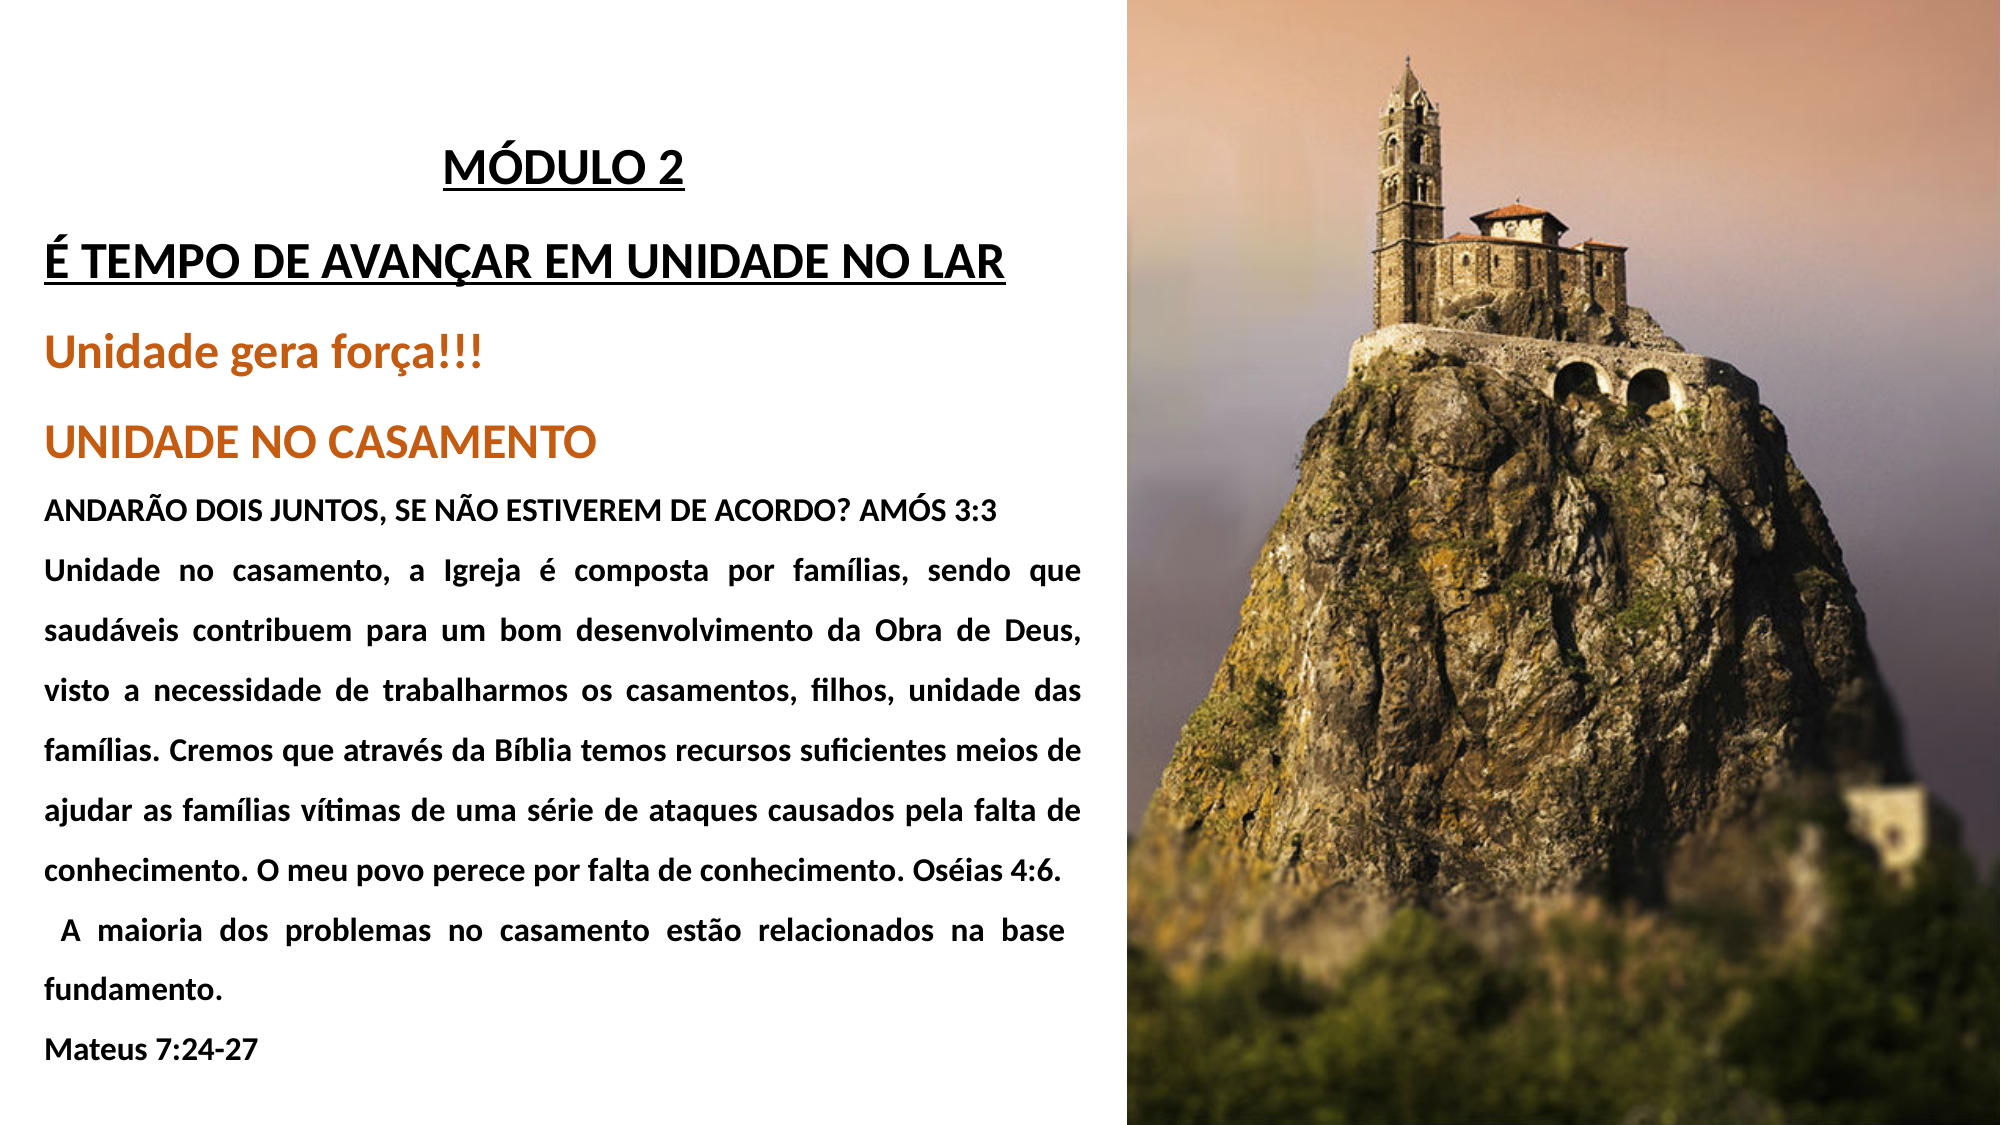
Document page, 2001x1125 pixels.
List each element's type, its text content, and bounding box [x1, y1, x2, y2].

text_box MÓDULO 2 É TEMPO DE AVANÇAR EM UNIDADE NO LAR Unidade gera força!!! UNIDADE NO CASAMENTO ANDARÃO DOIS JUNTOS, SE NÃO ESTIVEREM DE ACORDO? AMÓS 3:3 Unidade no casamento, a Igreja é composta por famílias, sendo que saudáveis contribuem para um bom desenvolvimento da Obra de Deus, visto a necessidade de trabalharmos os casamentos, filhos, unidade das famílias. Cremos que através da Bíblia temos recursos suficientes meios de ajudar as famílias vítimas de uma série de ataques causados pela falta de conhecimento. O meu povo perece por falta de conhecimento. Oséias 4:6. A maioria dos problemas no casamento estão relacionados na base fundamento. Mateus 7:24-27 [29, 93, 1099, 1075]
picture [1127, 0, 2000, 1125]
